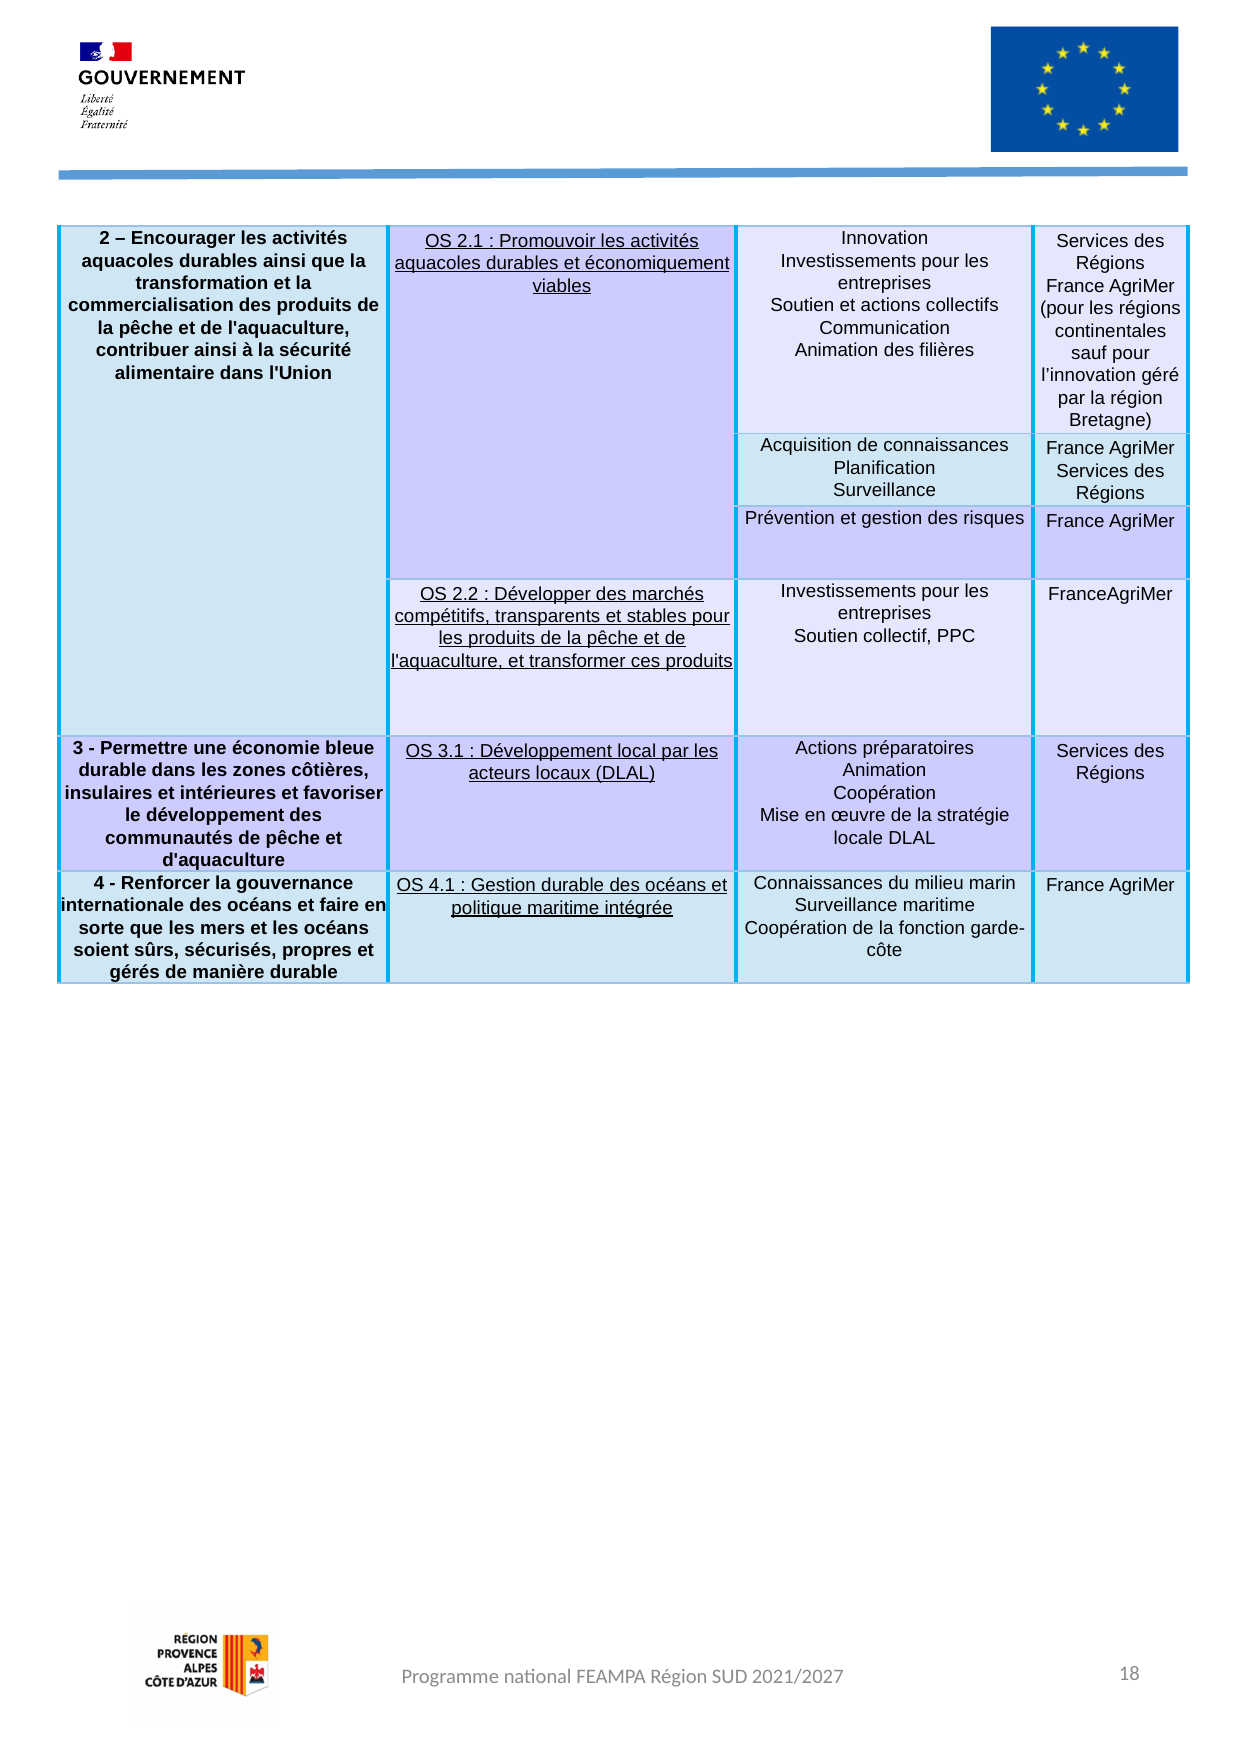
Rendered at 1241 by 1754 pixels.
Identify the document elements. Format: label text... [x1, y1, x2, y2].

picture [59, 23, 264, 147]
footer Programme national FEAMPA Région SUD 2021/2027 [280, 1628, 983, 1723]
table_header OS 2.1 : Promouvoir les activités aquacoles durables et économiquement viables [390, 227, 734, 578]
table_cell Services des Régions [1035, 737, 1186, 870]
table_cell OS 4.1 : Gestion durable des océans et politique maritime intégrée [390, 872, 734, 982]
table_cell Investissements pour les entreprises Soutien collectif, PPC [738, 580, 1031, 735]
table_header Services des Régions France AgriMer (pour les régions continentales sauf pour l’innovation géré par la région Bretagne) [1035, 227, 1186, 433]
table_header 2 – Encourager les activités aquacoles durables ainsi que la transformation et la commercialisation des produits de la pêche et de l'aquaculture, contribuer ainsi à la sécurité alimentaire dans l'Union [61, 227, 386, 735]
table_cell France AgriMer [1035, 872, 1186, 982]
table_header Innovation Investissements pour les entreprises Soutien et actions collectifs Communication Animation des filières [738, 227, 1031, 433]
table_cell France AgriMer Services des Régions [1035, 434, 1186, 505]
table_cell OS 3.1 : Développement local par les acteurs locaux (DLAL) [390, 737, 734, 870]
picture [990, 26, 1179, 152]
table_cell France AgriMer [1035, 507, 1186, 578]
table_cell Connaissances du milieu marin Surveillance maritime Coopération de la fonction garde-côte [738, 872, 1031, 982]
table_cell Prévention et gestion des risques [738, 507, 1031, 578]
picture [133, 1604, 280, 1723]
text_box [58, 171, 1188, 175]
table_cell OS 2.2 : Développer des marchés compétitifs, transparents et stables pour les produits de la pêche et de l'aquaculture, et transformer ces produits [390, 580, 734, 735]
table_cell 3 - Permettre une économie bleue durable dans les zones côtières, insulaires et intérieures et favoriser le développement des communautés de pêche et d'aquaculture [61, 737, 386, 870]
slide_number 18 [875, 1625, 1155, 1719]
table_cell FranceAgriMer [1035, 580, 1186, 735]
table_cell 4 - Renforcer la gouvernance internationale des océans et faire en sorte que les mers et les océans soient sûrs, sécurisés, propres et gérés de manière durable [61, 872, 386, 982]
table_cell Acquisition de connaissances Planification Surveillance [738, 434, 1031, 505]
table_cell Actions préparatoires Animation Coopération Mise en œuvre de la stratégie locale DLAL [738, 737, 1031, 870]
